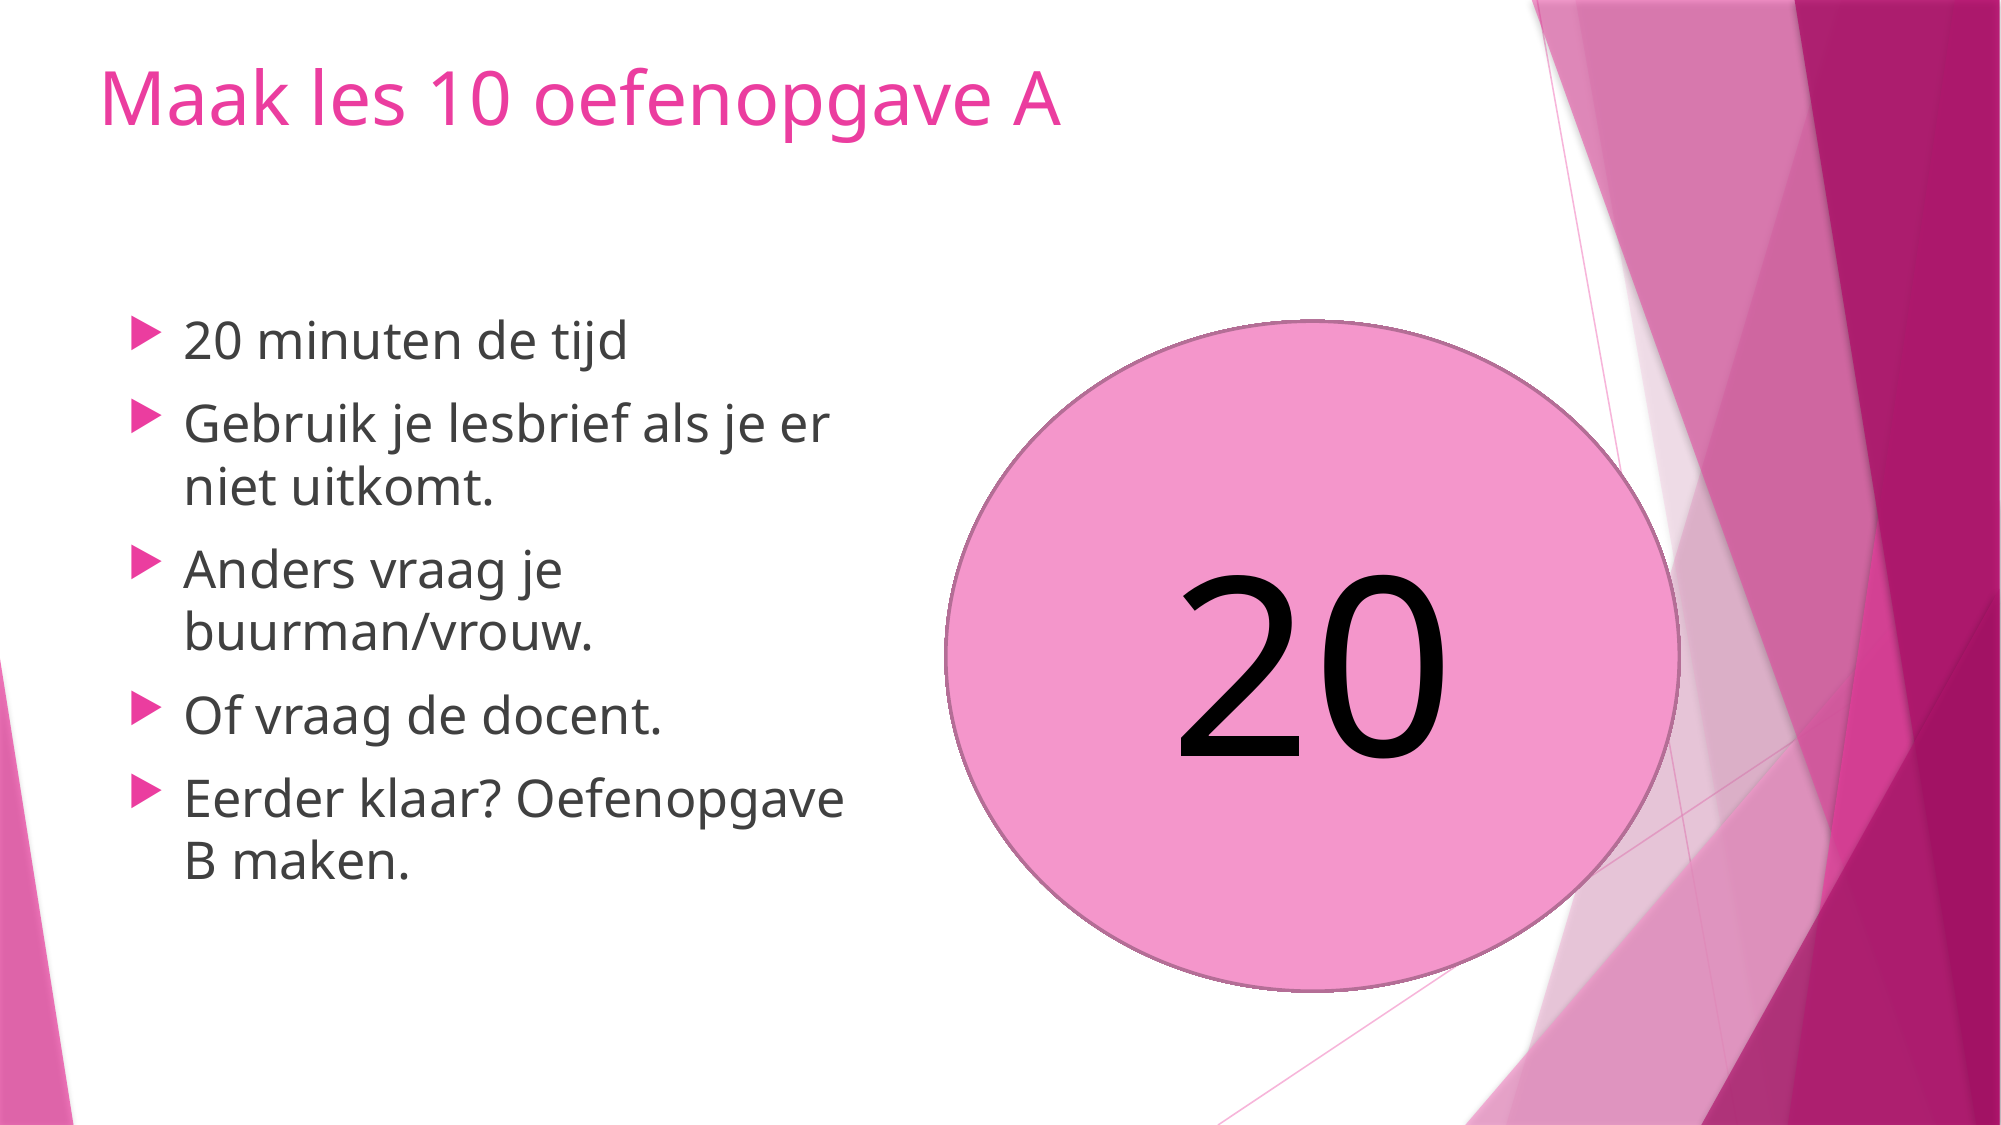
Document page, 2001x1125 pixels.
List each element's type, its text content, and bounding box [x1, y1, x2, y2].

title Maak les 10 oefenopgave A [83, 42, 1494, 260]
list 20 minuten de tijd Gebruik je lesbrief als je er niet uitkomt. Anders vraag je buurman/vrouw. Of vraag de docent. Eerder klaar? Oefenopgave B maken. [112, 299, 896, 992]
text_box 20 [944, 319, 1681, 993]
